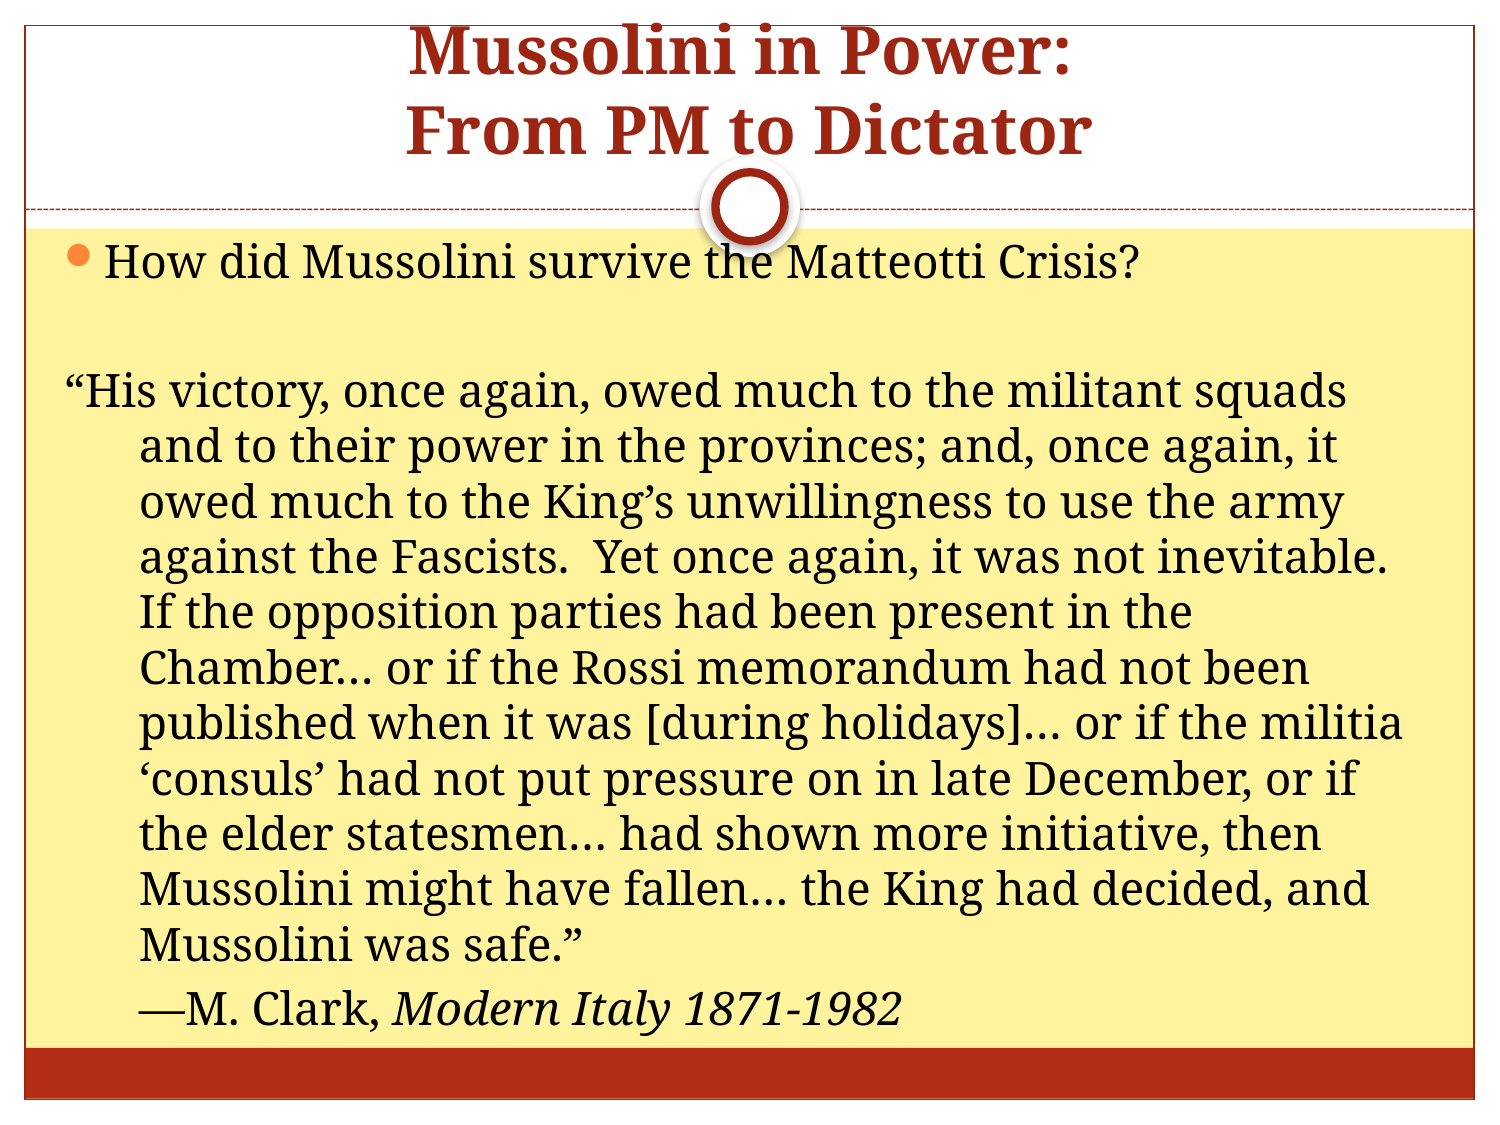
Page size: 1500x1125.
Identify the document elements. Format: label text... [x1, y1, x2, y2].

list How did Mussolini survive the Matteotti Crisis? “His victory, once again, owed much to the militant squads and to their power in the provinces; and, once again, it owed much to the King’s unwillingness to use the army against the Fascists. Yet once again, it was not inevitable. If the opposition parties had been present in the Chamber… or if the Rossi memorandum had not been published when it was [during holidays]… or if the militia ‘consuls’ had not put pressure on in late December, or if the elder statesmen… had shown more initiative, then Mussolini might have fallen… the King had decided, and Mussolini was safe.” —M. Clark, Modern Italy 1871-1982 [49, 224, 1445, 1050]
title Mussolini in Power: From PM to Dictator [49, 0, 1450, 175]
